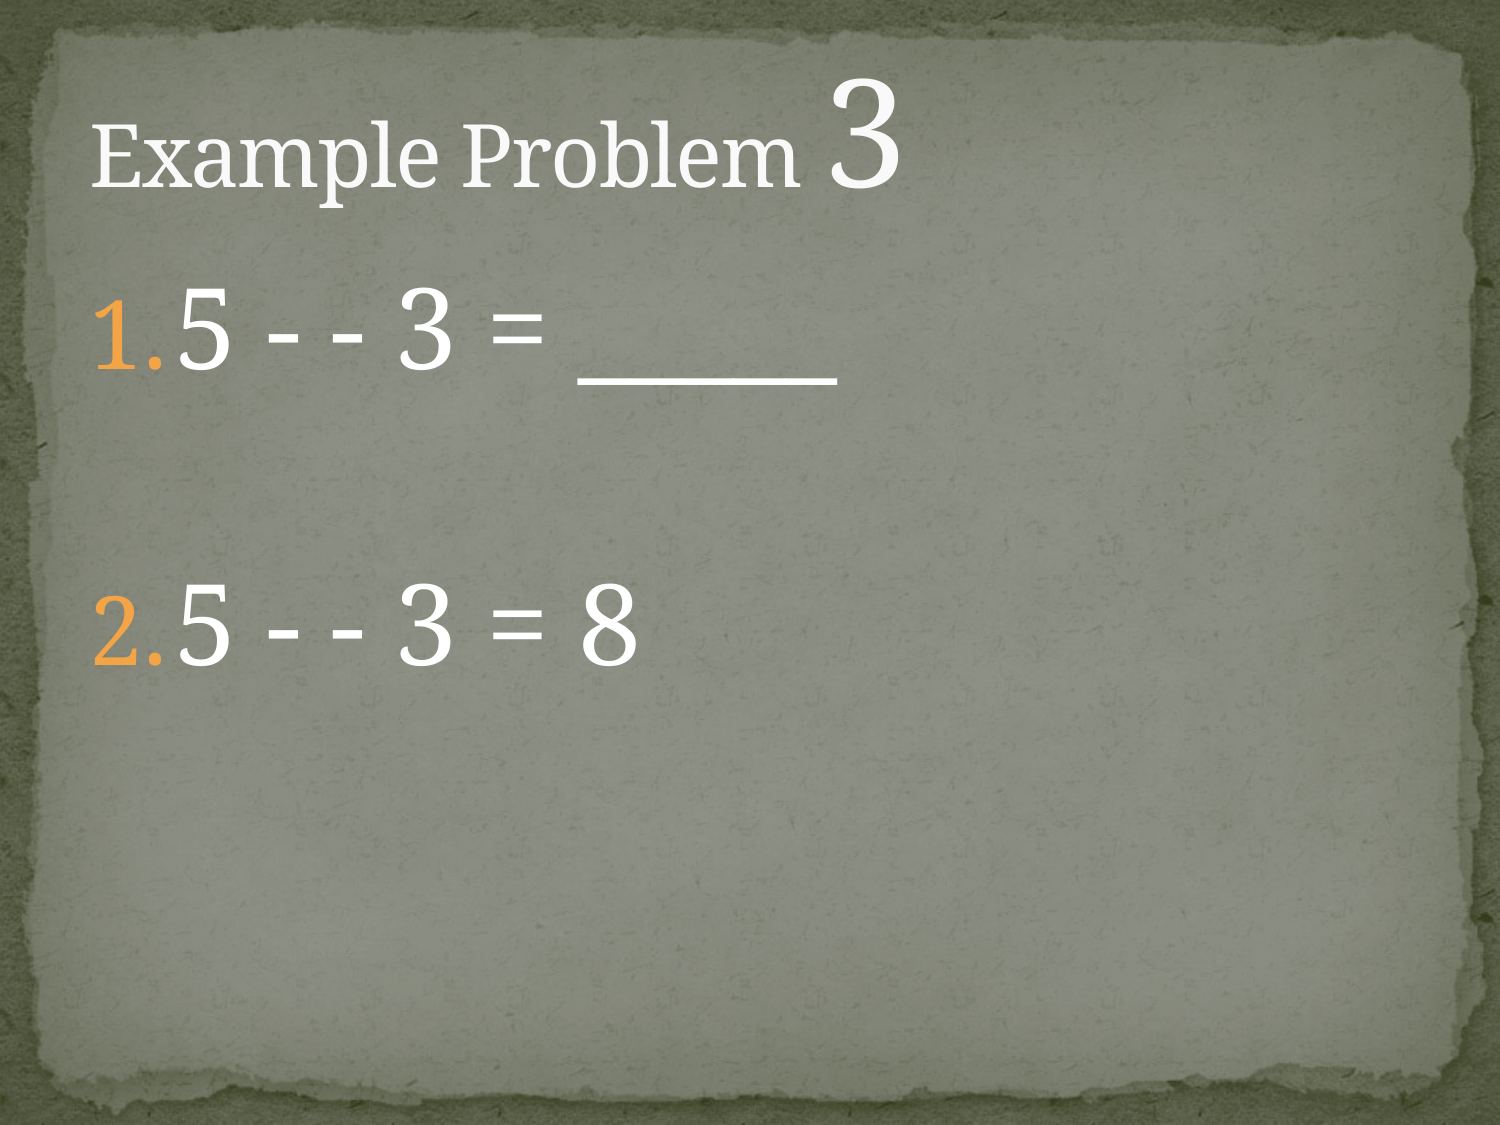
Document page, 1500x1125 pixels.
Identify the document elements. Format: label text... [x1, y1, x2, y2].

list 5 - - 3 = _____ 5 - - 3 = 8 [75, 249, 1425, 1000]
title Example Problem 3 [74, 24, 1425, 225]
